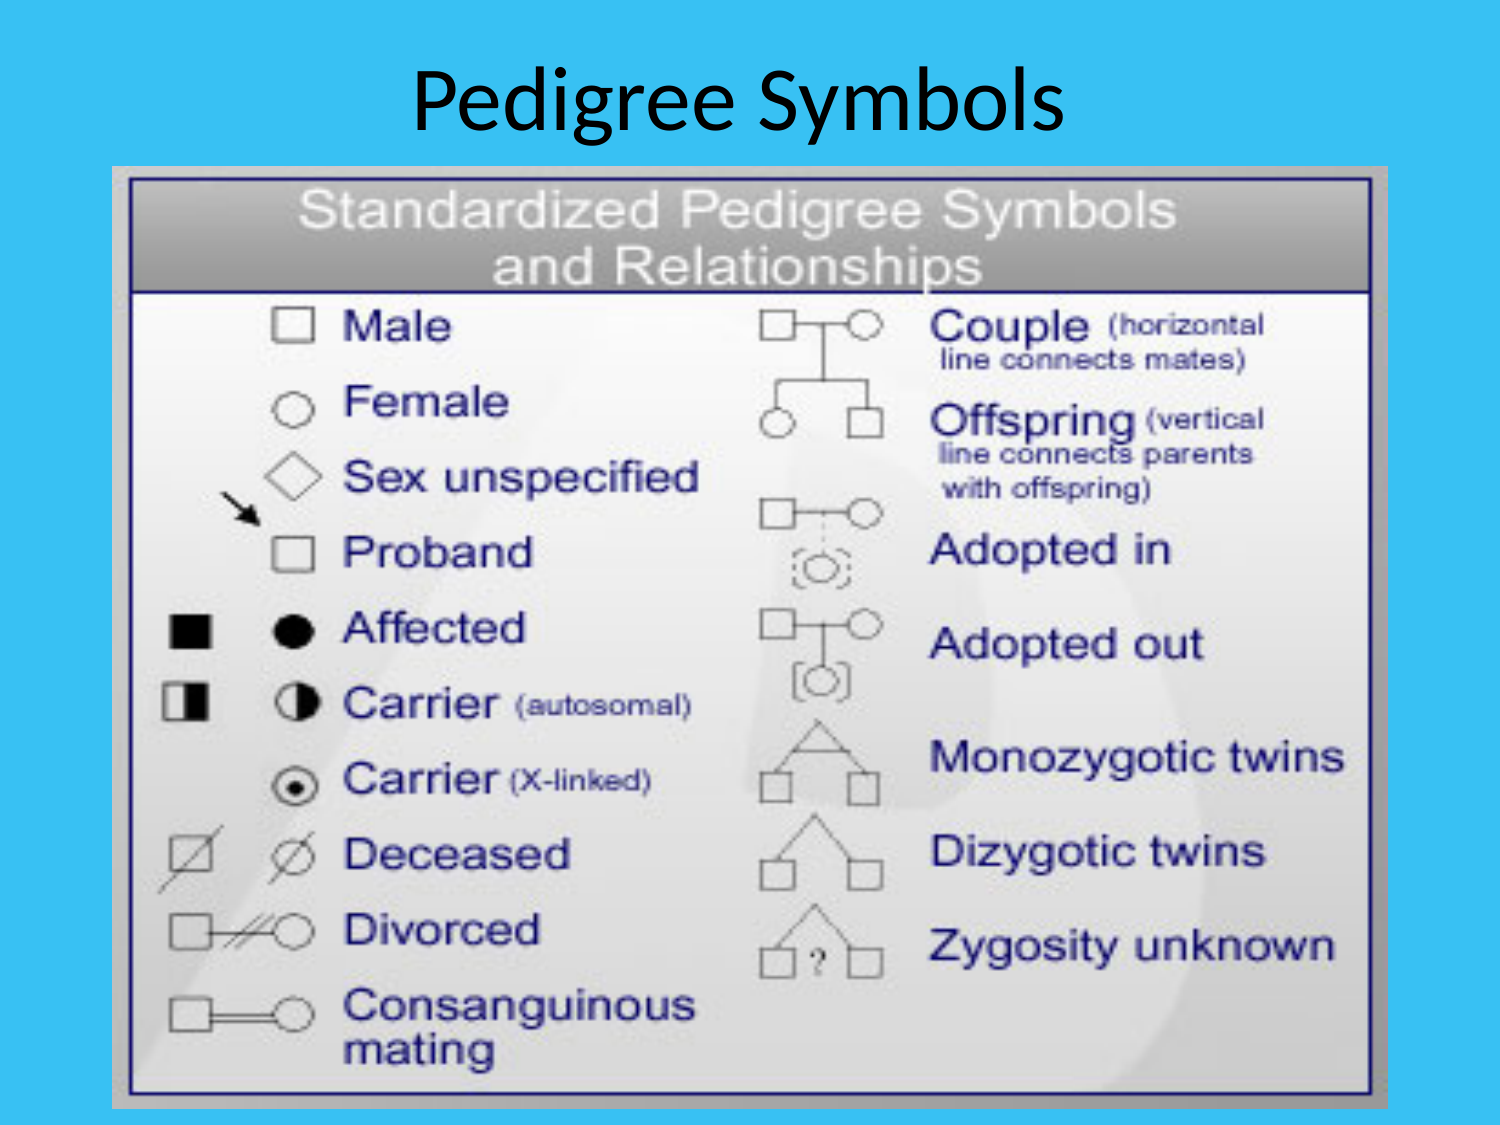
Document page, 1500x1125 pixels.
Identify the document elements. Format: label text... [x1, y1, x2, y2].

picture [112, 165, 1388, 1110]
title Pedigree Symbols [75, 0, 1425, 188]
